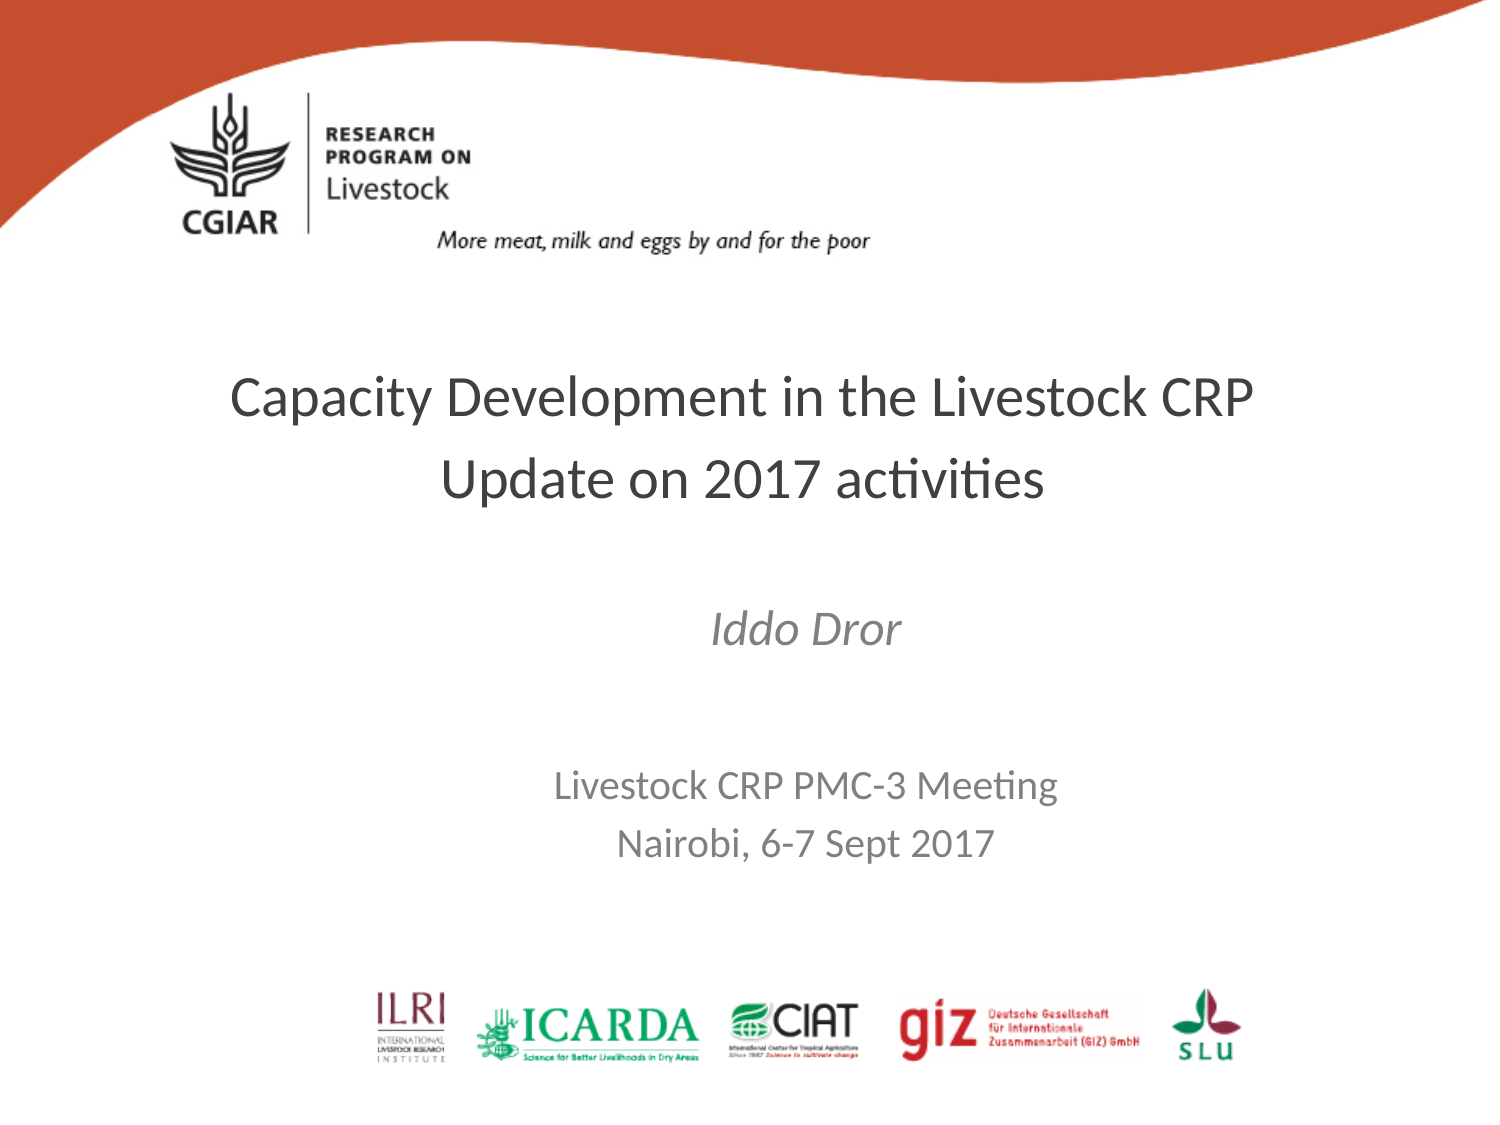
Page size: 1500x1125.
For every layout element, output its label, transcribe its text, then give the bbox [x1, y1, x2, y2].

picture [0, 0, 1500, 272]
picture [352, 974, 1277, 1084]
list Livestock CRP PMC-3 Meeting Nairobi, 6-7 Sept 2017 [287, 750, 1325, 875]
list Iddo Dror [287, 587, 1325, 669]
list Capacity Development in the Livestock CRP Update on 2017 activities [162, 350, 1325, 563]
